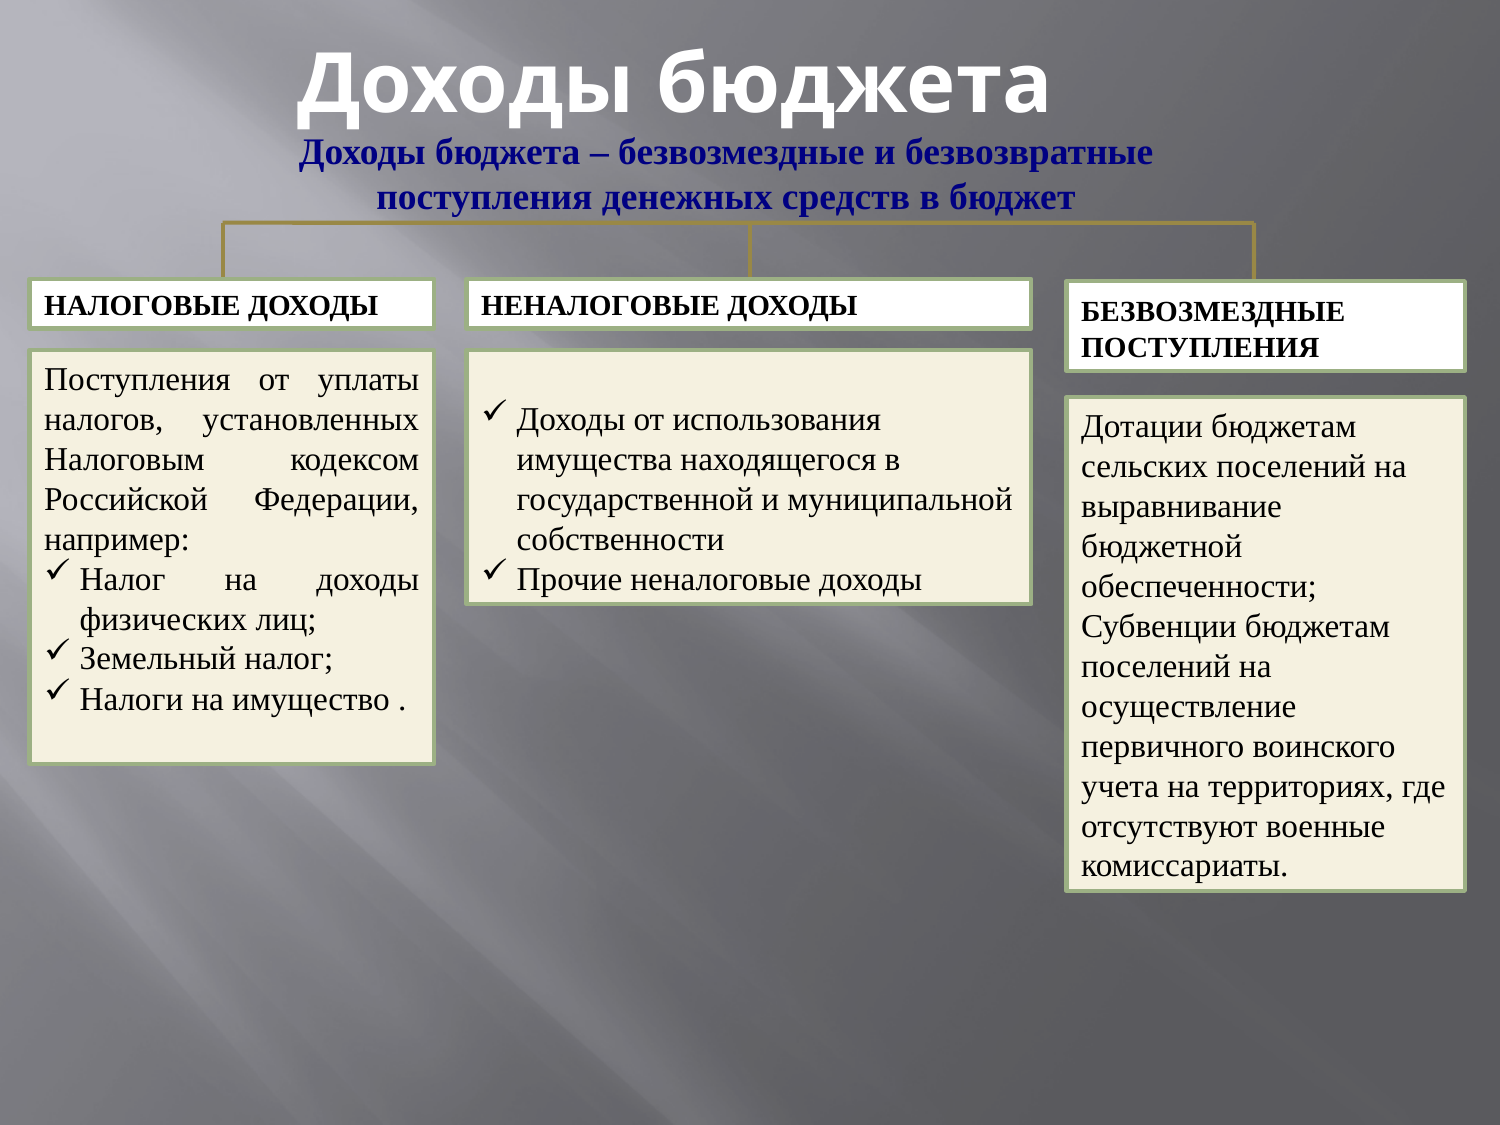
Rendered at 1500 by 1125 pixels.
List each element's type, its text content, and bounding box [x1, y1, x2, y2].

text_box НЕНАЛОГОВЫЕ ДОХОДЫ [464, 277, 1033, 331]
text_box Доходы бюджета – безвозмездные и безвозвратные поступления денежных средств в бюджет [277, 119, 1176, 220]
text_box НАЛОГОВЫЕ ДОХОДЫ [27, 277, 436, 331]
title Доходы бюджета [0, 31, 1350, 136]
text_box Дотации бюджетам сельских поселений на выравнивание бюджетной обеспеченности; Субвенции бюджетам поселений на осуществление первичного воинского учета на территориях, где отсутствуют военные комиссариаты. [1064, 395, 1467, 893]
text_box Поступления от уплаты налогов, установленных Налоговым кодексом Российской Федерации, например: Налог на доходы физических лиц; Земельный налог; Налоги на имущество . [27, 348, 436, 766]
text_box Доходы от использования имущества находящегося в государственной и муниципальной собственности Прочие неналоговые доходы [464, 348, 1033, 606]
text_box БЕЗВОЗМЕЗДНЫЕ ПОСТУПЛЕНИЯ [1064, 279, 1467, 373]
